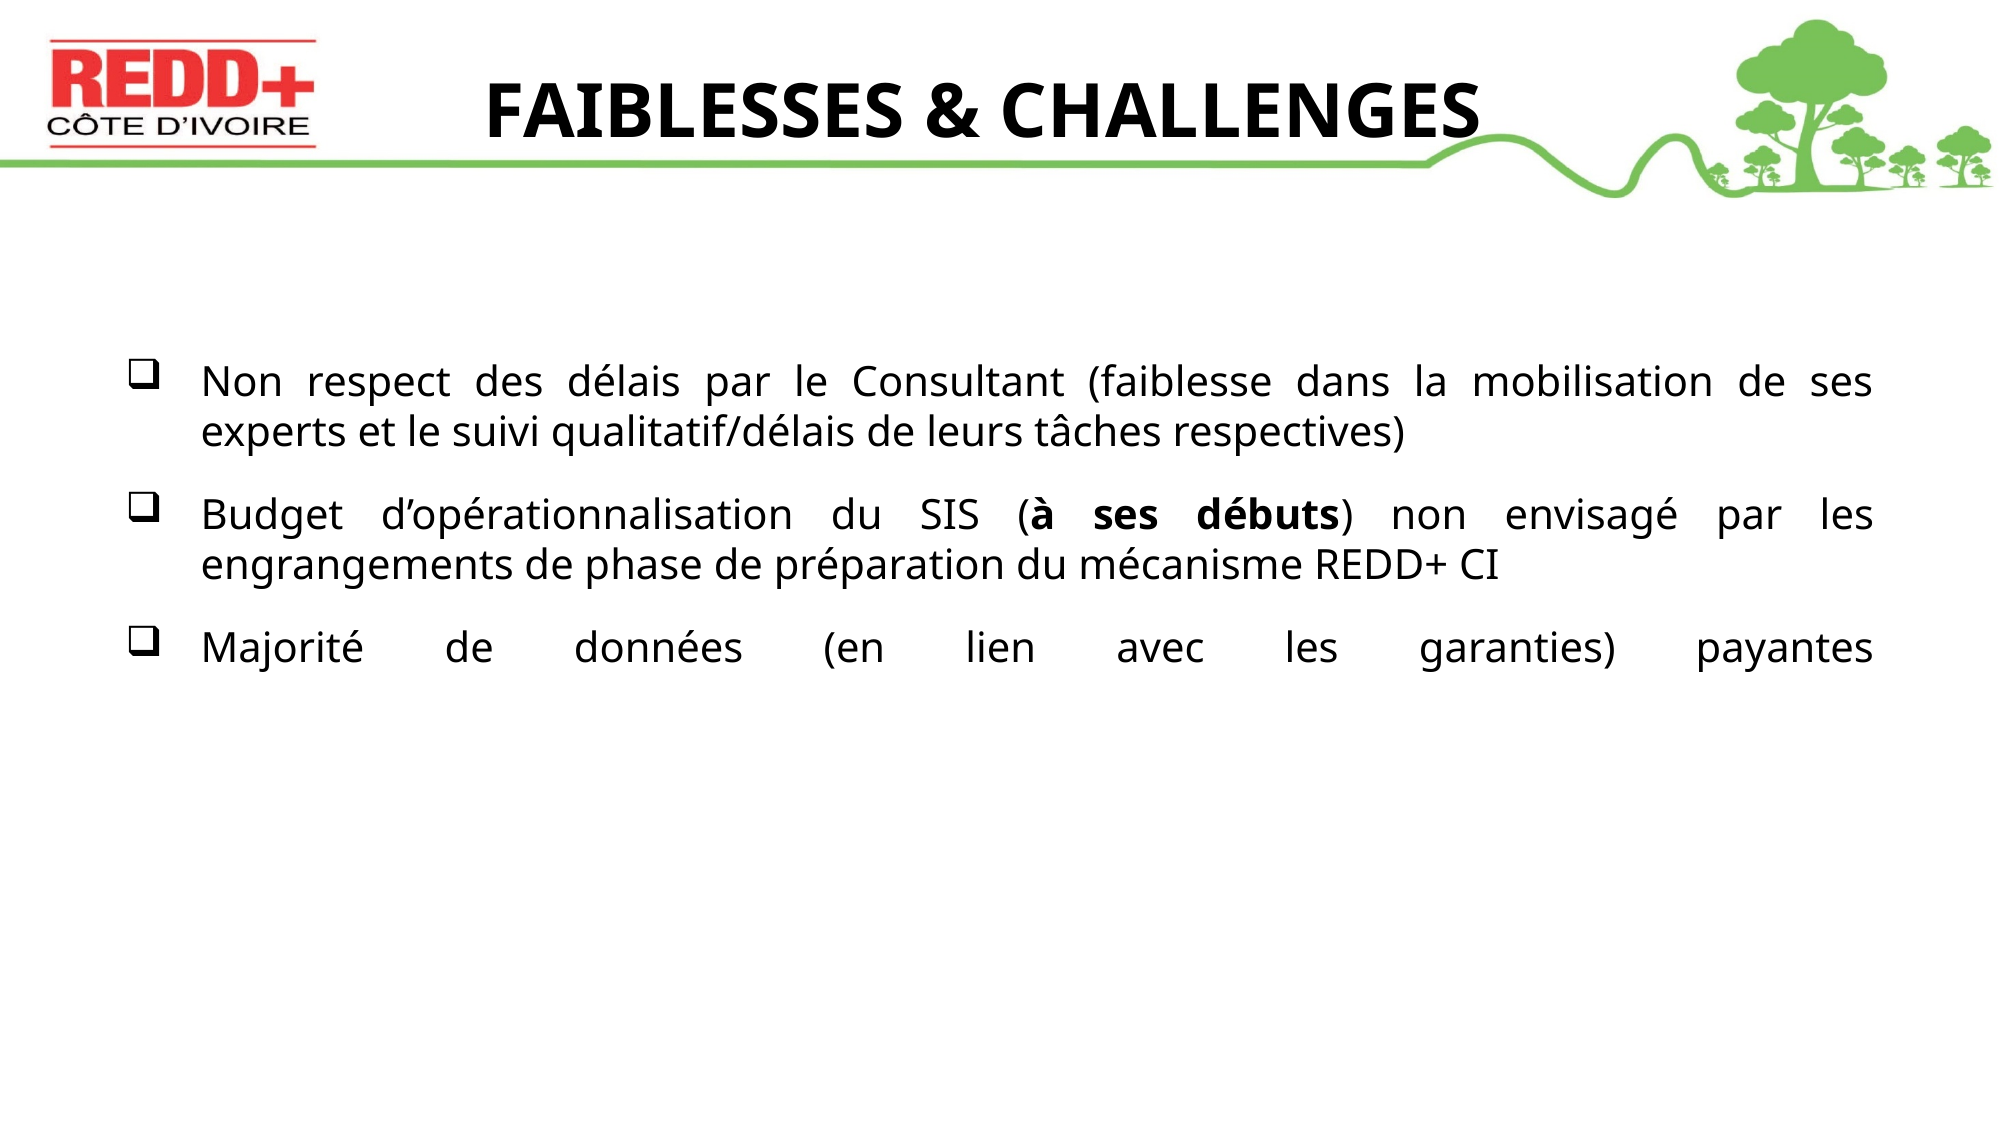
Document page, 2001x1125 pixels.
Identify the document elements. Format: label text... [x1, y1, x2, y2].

picture [0, 0, 2000, 200]
text_box Non respect des délais par le Consultant (faiblesse dans la mobilisation de ses experts et le suivi qualitatif/délais de leurs tâches respectives) Budget d’opérationnalisation du SIS (à ses débuts) non envisagé par les engrangements de phase de préparation du mécanisme REDD+ CI Majorité de données (en lien avec les garanties) payantes [110, 347, 1890, 749]
